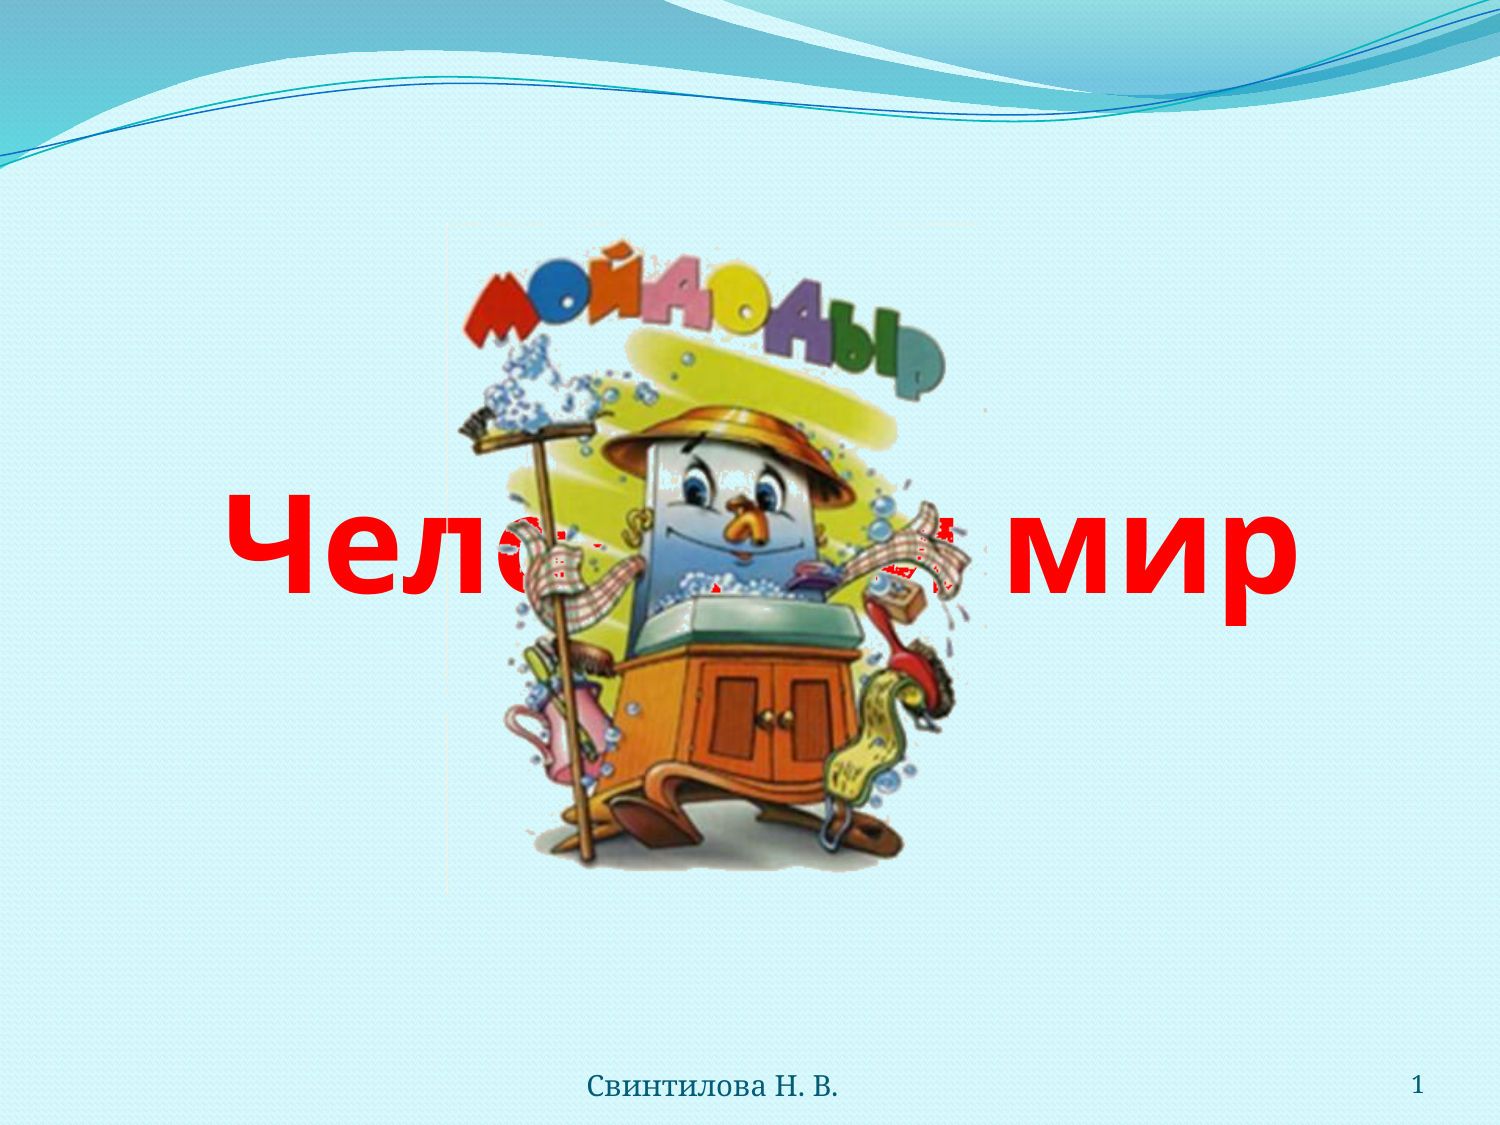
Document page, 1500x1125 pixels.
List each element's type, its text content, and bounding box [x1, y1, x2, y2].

picture [445, 222, 987, 895]
title Человек и мир [222, 433, 438, 622]
title Человек и мир [992, 433, 1362, 622]
footer Свинтилова Н. В. [437, 1042, 988, 1103]
slide_number 1 [1299, 1042, 1425, 1103]
